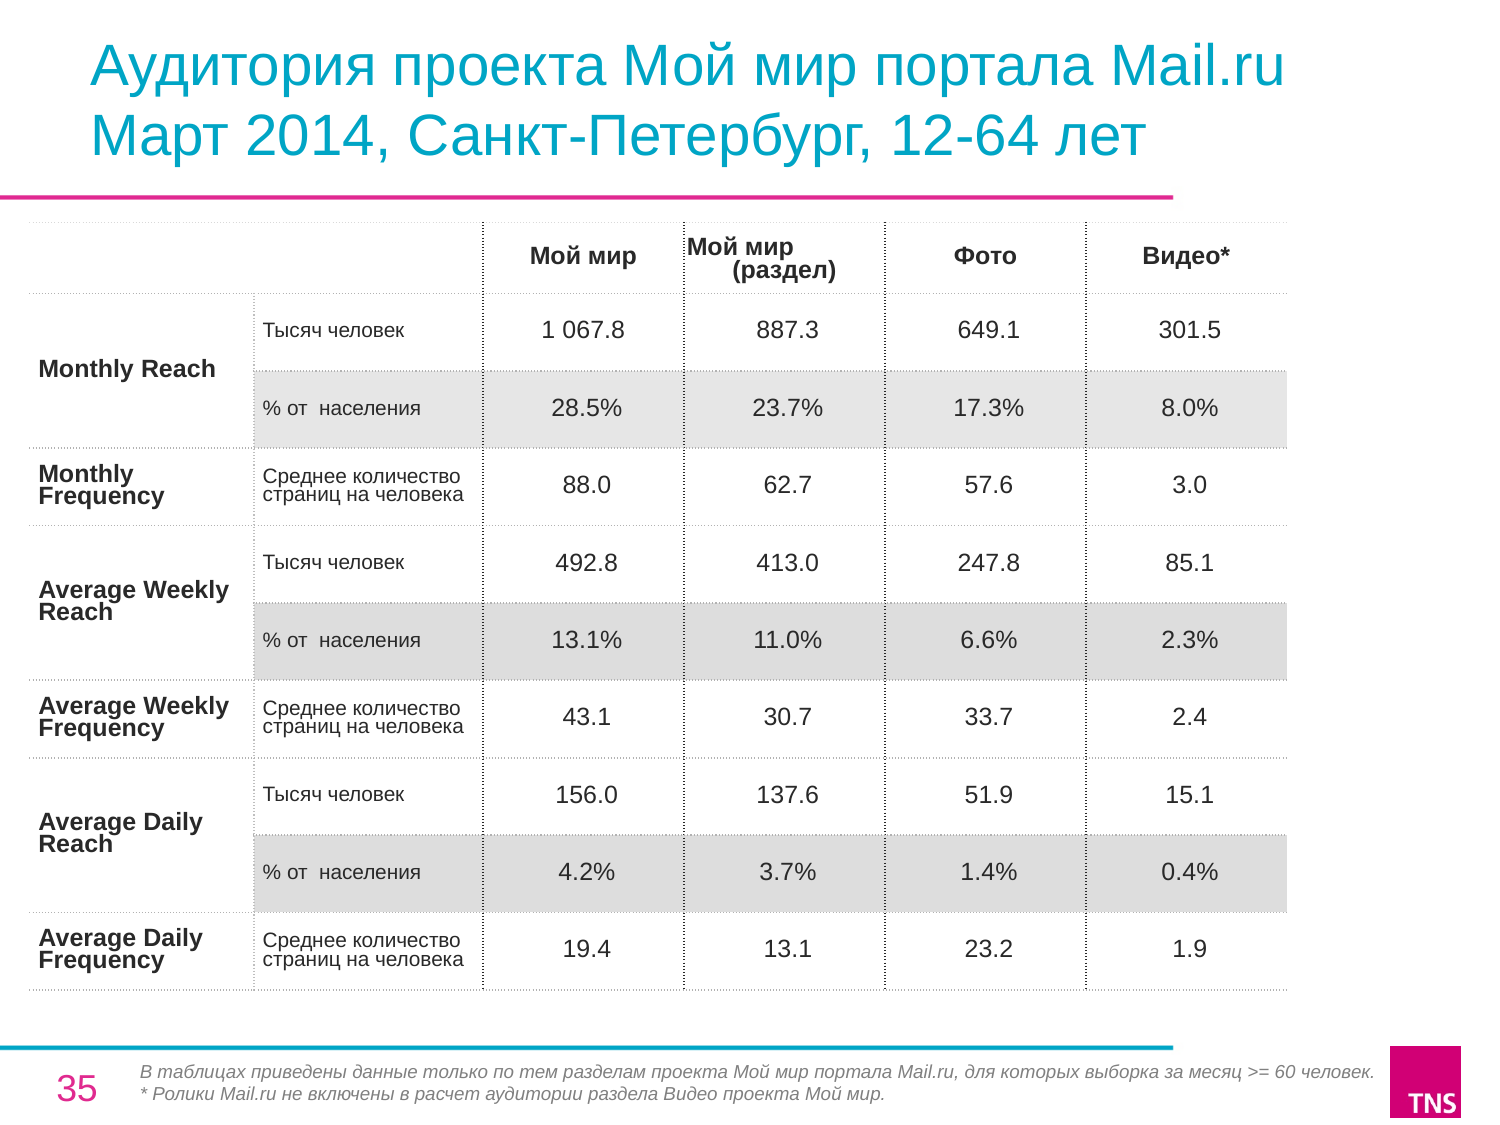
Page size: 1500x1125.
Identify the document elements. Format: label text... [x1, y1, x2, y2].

table_cell 3.7% [684, 835, 885, 912]
table_cell 247.8 [885, 526, 1086, 603]
table_cell 156.0 [483, 758, 684, 835]
table_cell 13.1 [684, 912, 885, 990]
table_cell 13.1% [483, 603, 684, 680]
table_header Фото [885, 223, 1086, 294]
table_cell 301.5 [1086, 294, 1287, 371]
table_cell Среднее количество страниц на человека [254, 912, 483, 990]
table_cell Тысяч человек [254, 758, 483, 835]
table_cell 88.0 [483, 448, 684, 526]
table_cell 8.0% [1086, 371, 1287, 448]
table_cell 1.4% [885, 835, 1086, 912]
table_cell 492.8 [483, 526, 684, 603]
table_cell 15.1 [1086, 758, 1287, 835]
table_cell 19.4 [483, 912, 684, 990]
table_cell 57.6 [885, 448, 1086, 526]
table_cell 23.2 [885, 912, 1086, 990]
table_cell 62.7 [684, 448, 885, 526]
table_cell Среднее количество страниц на человека [254, 680, 483, 758]
table_cell 413.0 [684, 526, 885, 603]
picture [0, 0, 1500, 1125]
table_header [29, 223, 483, 294]
table_cell % от населения [254, 371, 483, 448]
table_header Мой мир [483, 223, 684, 294]
slide_number 35 [40, 1055, 392, 1125]
table_cell Monthly Frequency [29, 448, 254, 526]
table_cell 11.0% [684, 603, 885, 680]
table_cell 28.5% [483, 371, 684, 448]
table_cell Тысяч человек [254, 294, 483, 371]
title Аудитория проекта Мой мир портала Mail.ru Март 2014, Санкт-Петербург, 12-64 лет [74, 8, 1476, 187]
table_cell % от населения [254, 835, 483, 912]
table_cell 1 067.8 [483, 294, 684, 371]
table_cell 887.3 [684, 294, 885, 371]
table_cell 3.0 [1086, 448, 1287, 526]
table_cell 23.7% [684, 371, 885, 448]
table_cell % от населения [254, 603, 483, 680]
table_cell Тысяч человек [254, 526, 483, 603]
table_cell 85.1 [1086, 526, 1287, 603]
table_cell Average Weekly Frequency [29, 680, 254, 758]
table_header Видео* [1086, 223, 1287, 294]
table_header Мой мир (раздел) [684, 223, 885, 294]
table_cell 30.7 [684, 680, 885, 758]
table_cell Среднее количество страниц на человека [254, 448, 483, 526]
table_cell Monthly Reach [29, 294, 254, 448]
table_cell 1.9 [1086, 912, 1287, 990]
table_cell 137.6 [684, 758, 885, 835]
table_cell 4.2% [483, 835, 684, 912]
table_cell 17.3% [885, 371, 1086, 448]
table_cell 2.3% [1086, 603, 1287, 680]
table_cell Average Weekly Reach [29, 526, 254, 680]
table_cell 51.9 [885, 758, 1086, 835]
table_cell 2.4 [1086, 680, 1287, 758]
table_cell 0.4% [1086, 835, 1287, 912]
table_cell 6.6% [885, 603, 1086, 680]
table_cell Average Daily Frequency [29, 912, 254, 990]
table_cell 43.1 [483, 680, 684, 758]
table_cell Average Daily Reach [29, 758, 254, 912]
table_cell 33.7 [885, 680, 1086, 758]
table_cell 649.1 [885, 294, 1086, 371]
text_box В таблицах приведены данные только по тем разделам проекта Мой мир портала Mail.ru, для которых выборка за месяц >= 60 человек. * Ролики Mail.ru не включены в расчет аудитории раздела Видео проекта Мой мир. [124, 1052, 1463, 1112]
